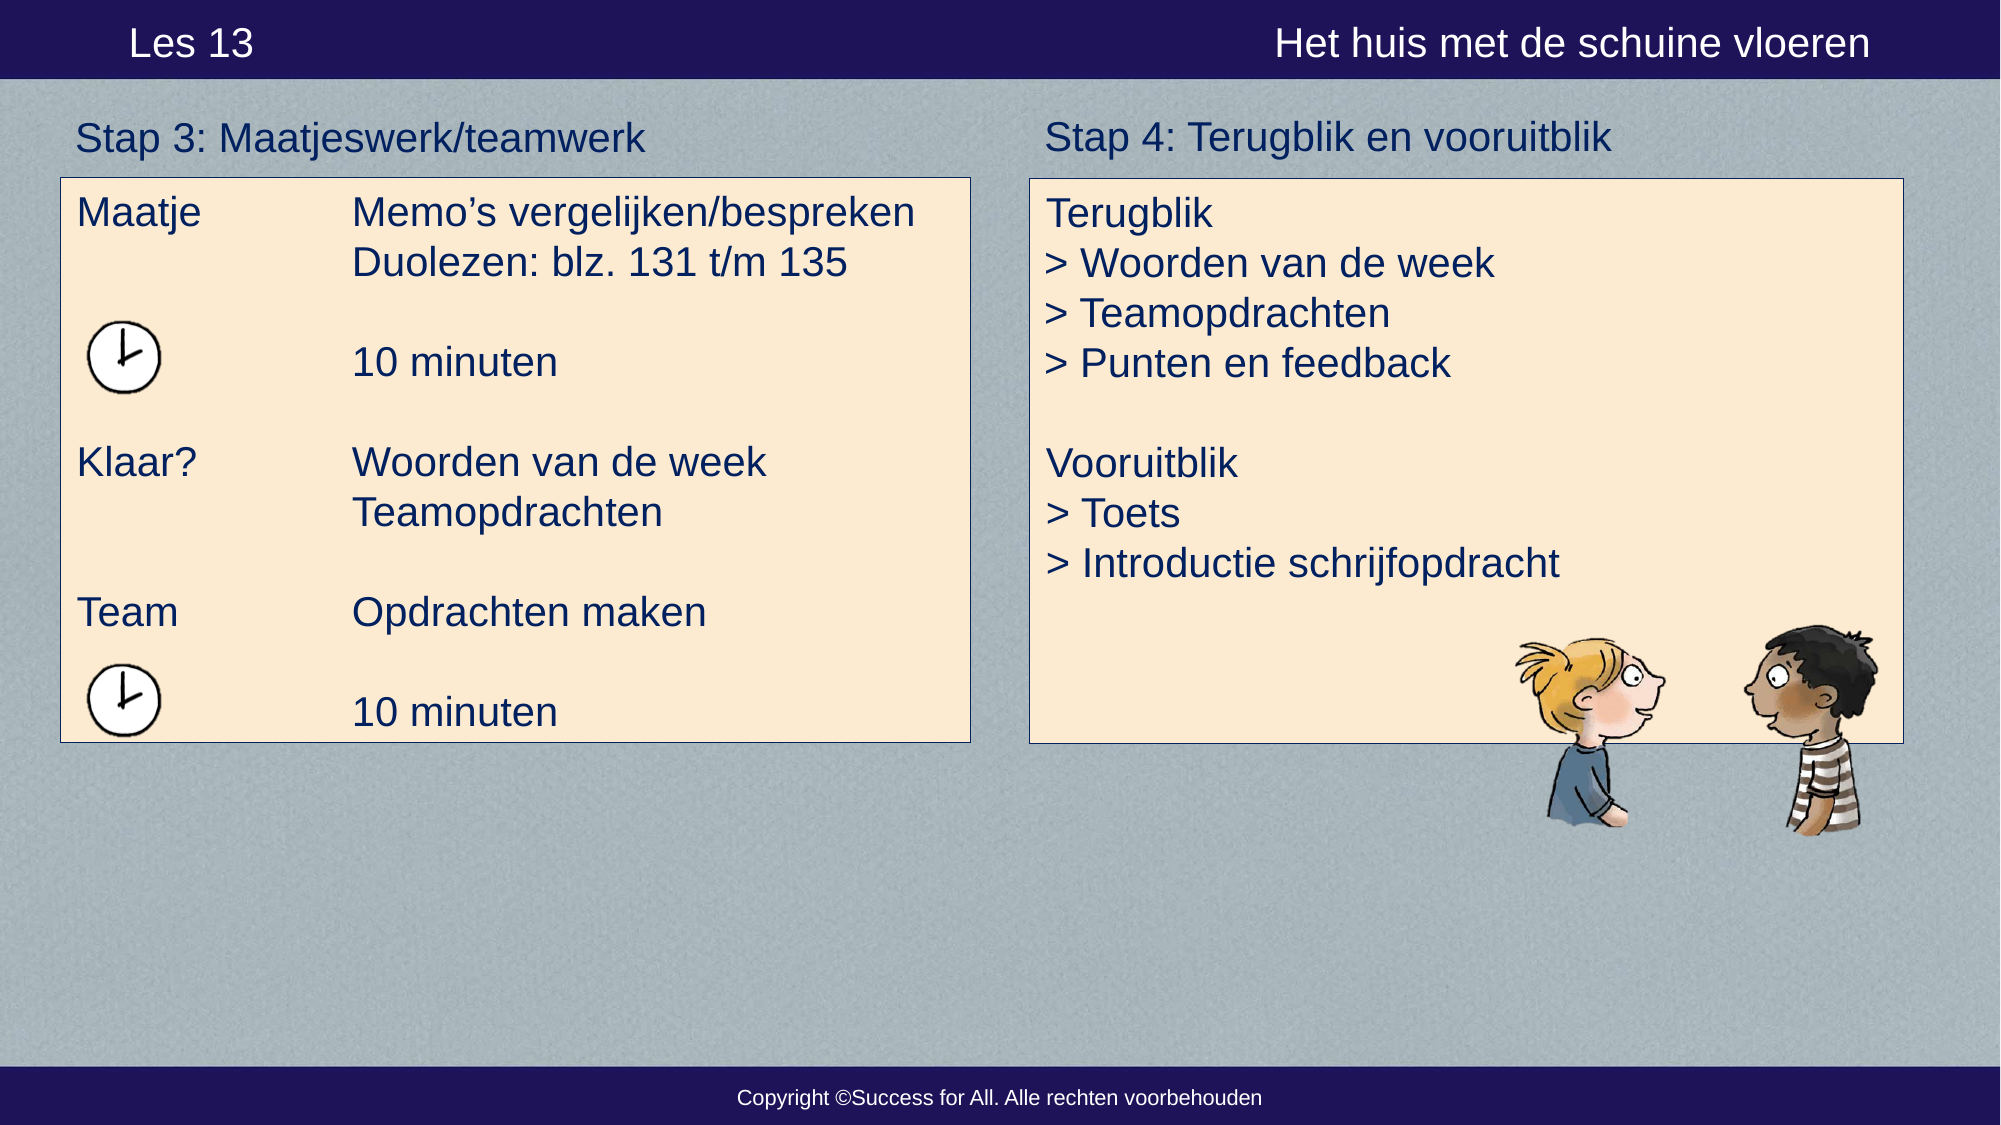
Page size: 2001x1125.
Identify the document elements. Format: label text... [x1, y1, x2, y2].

text_box Copyright ©Success for All. Alle rechten voorbehouden [0, 1076, 2000, 1125]
picture [0, 0, 2001, 1125]
text_box Maatje Memo’s vergelijken/bespreken Duolezen: blz. 131 t/m 135 10 minuten Klaar? Woorden van de week Teamopdrachten Team Opdrachten maken 10 minuten [60, 177, 971, 743]
text_box Stap 3: Maatjeswerk/teamwerk [60, 103, 853, 169]
text_box Het huis met de schuine vloeren [999, 8, 1886, 73]
text_box Les 13 [114, 8, 354, 73]
text_box Stap 4: Terugblik en vooruitblik [1029, 102, 1822, 168]
text_box Terugblik > Woorden van de week > Teamopdrachten > Punten en feedback Vooruitblik > Toets > Introductie schrijfopdracht [1029, 178, 1904, 744]
